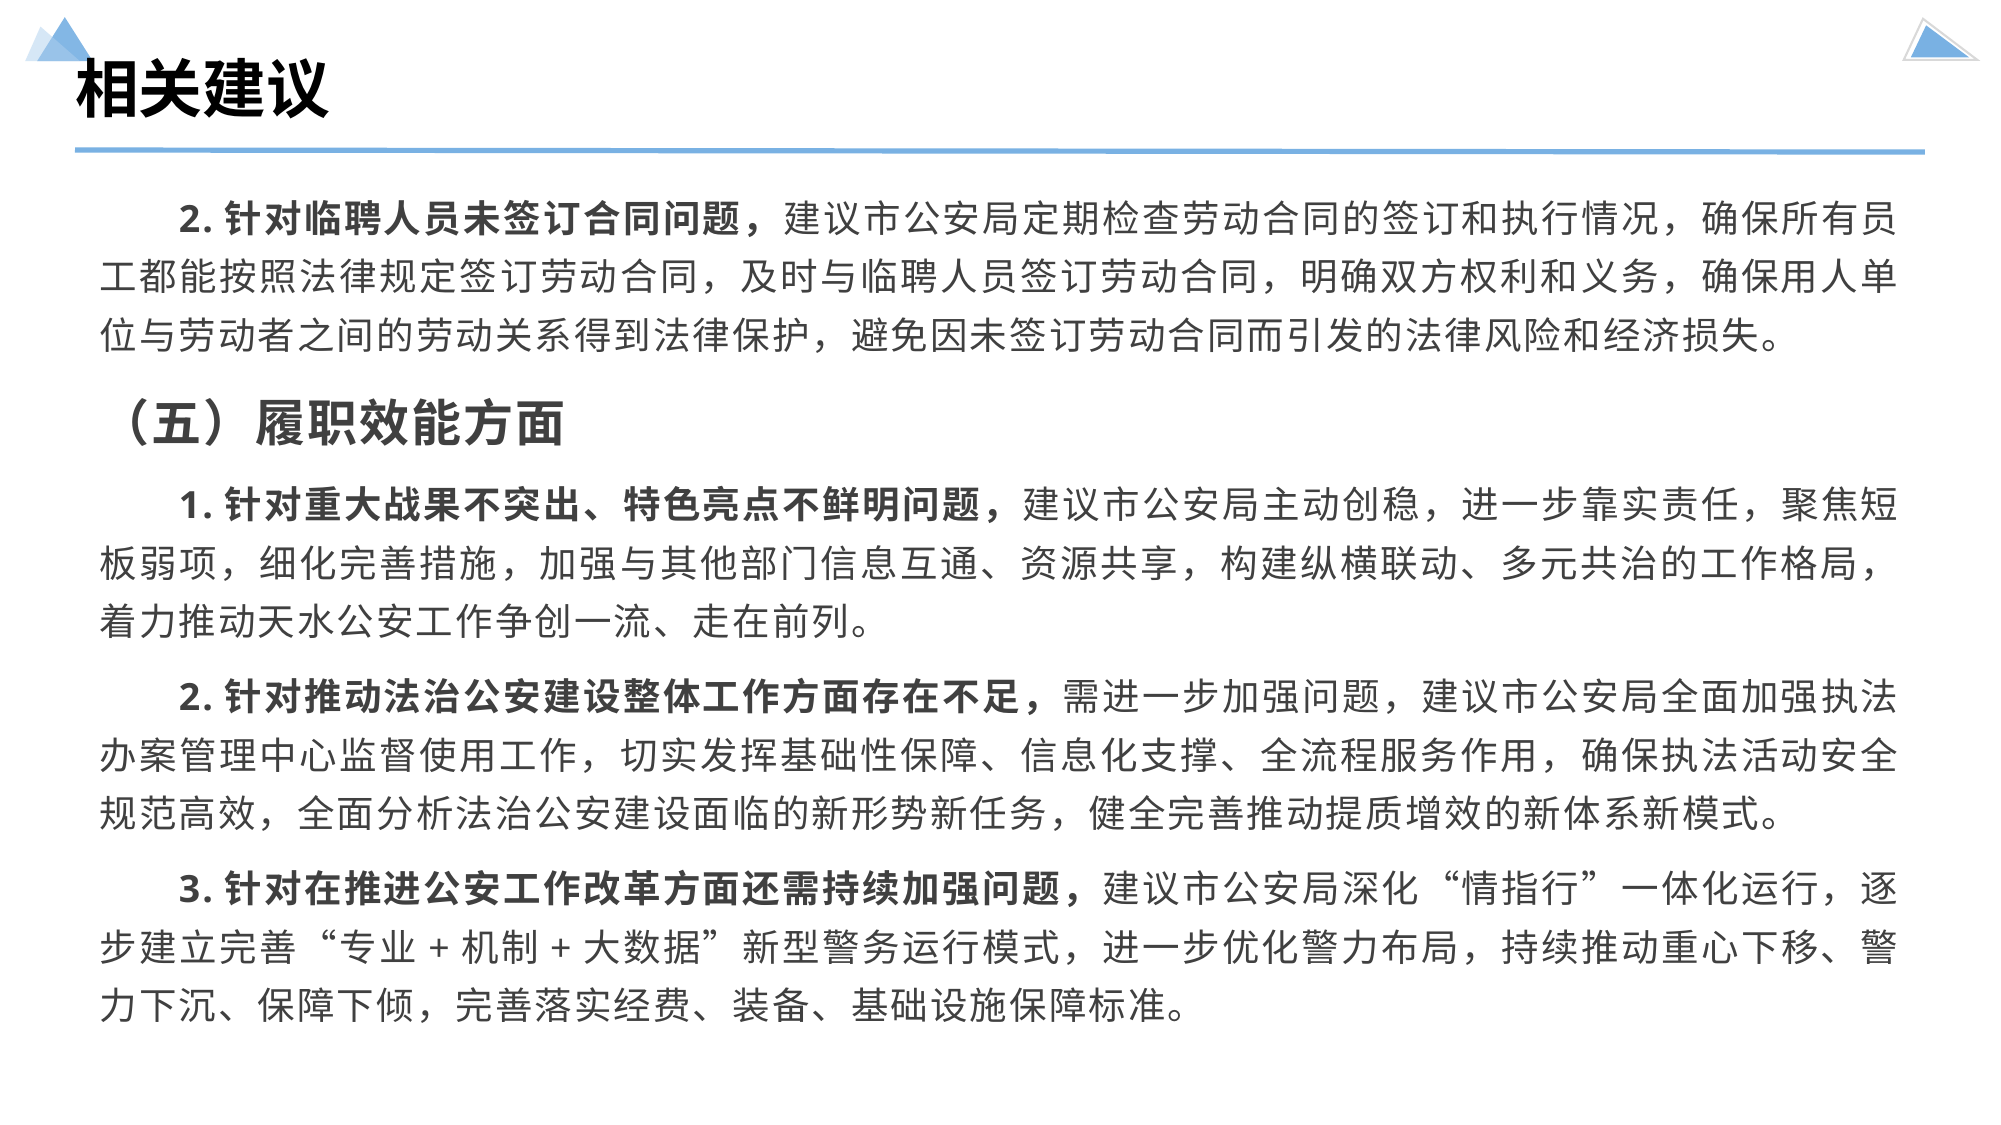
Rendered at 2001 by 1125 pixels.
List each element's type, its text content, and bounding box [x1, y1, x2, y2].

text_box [74, 149, 1925, 153]
text_box 相关建议 [75, 62, 1925, 126]
text_box 2.针对临聘人员未签订合同问题，建议市公安局定期检查劳动合同的签订和执行情况，确保所有员工都能按照法律规定签订劳动合同，及时与临聘人员签订劳动合同，明确双方权利和义务，确保用人单位与劳动者之间的劳动关系得到法律保护，避免因未签订劳动合同而引发的法律风险和经济损失‌。 （五）履职效能方面 1.针对重大战果不突出、特色亮点不鲜明问题，建议市公安局主动创稳，进一步靠实责任，聚焦短板弱项，细化完善措施，加强与其他部门信息互通、资源共享，构建纵横联动、多元共治的工作格局，着力推动天水公安工作争创一流、走在前列。 2.针对推动法治公安建设整体工作方面存在不足，需进一步加强问题，建议市公安局全面加强执法办案管理中心监督使用工作，切实发挥基础性保障、信息化支撑、全流程服务作用，确保执法活动安全规范高效，全面分析法治公安建设面临的新形势新任务，健全完善推动提质增效的新体系新模式。 3.针对在推进公安工作改革方面还需持续加强问题，建议市公安局深化“情指行”一体化运行，逐步建立完善“专业+机制+大数据”新型警务运行模式，进一步优化警力布局，持续推动重心下移、警力下沉、保障下倾，完善落实经费、装备、基础设施保障标准。 [89, 176, 1911, 1075]
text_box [25, 17, 1978, 62]
